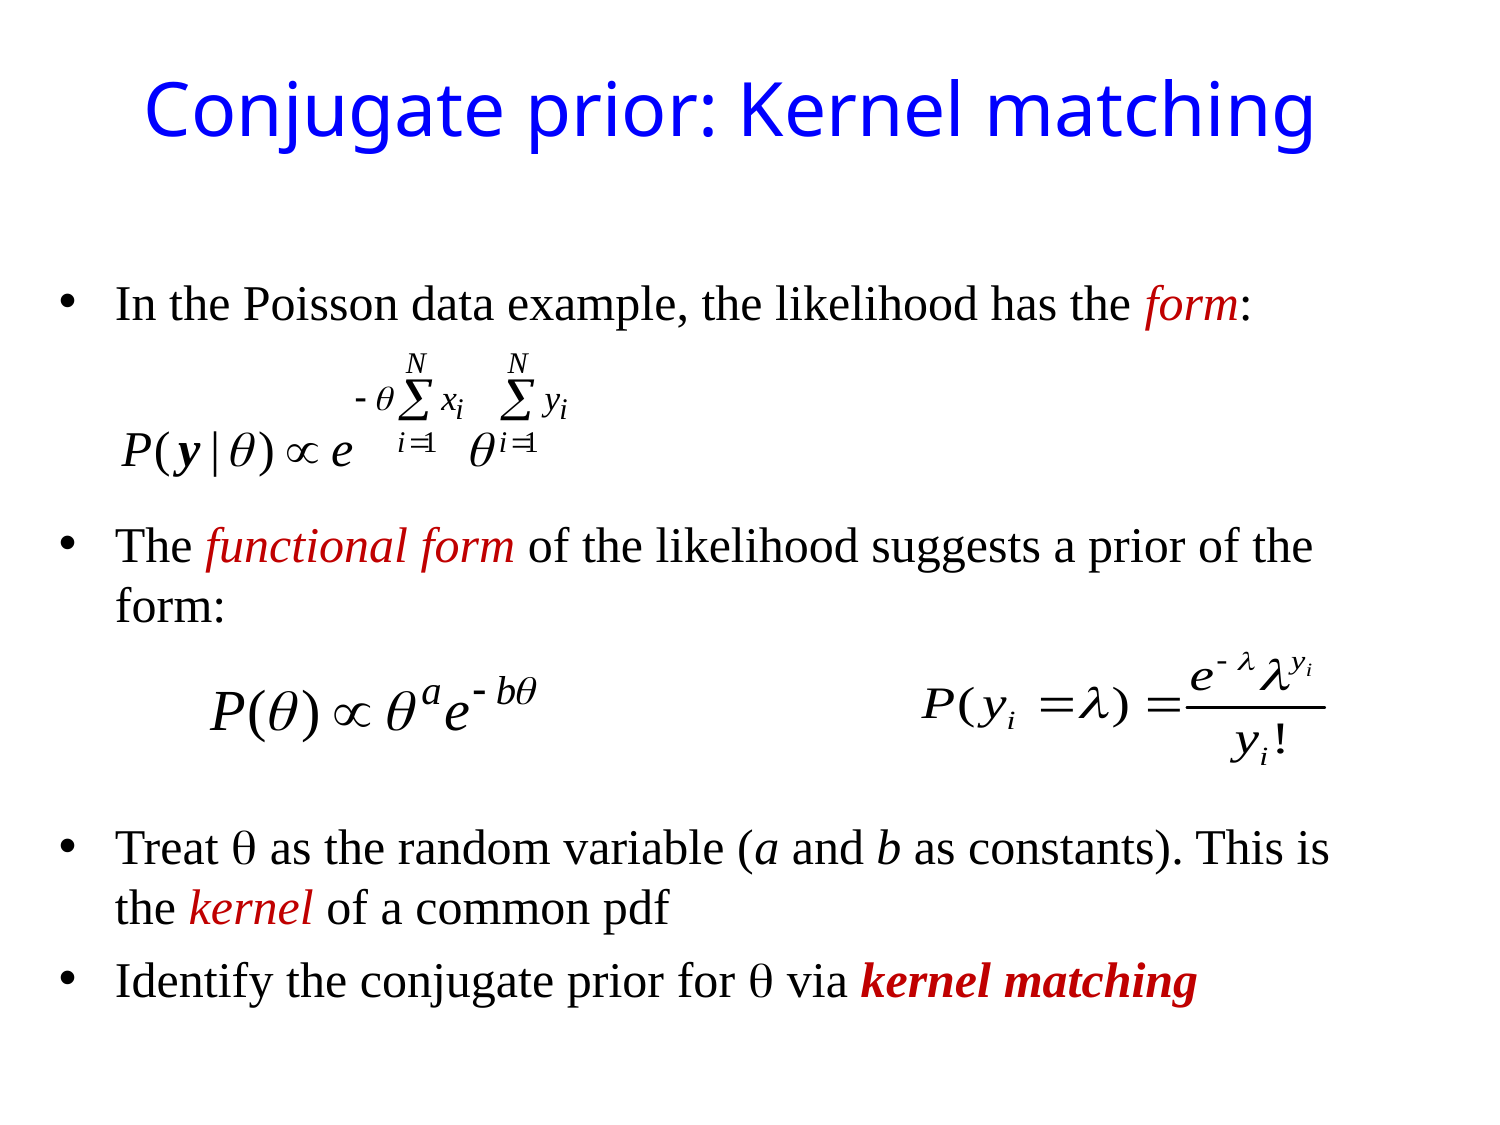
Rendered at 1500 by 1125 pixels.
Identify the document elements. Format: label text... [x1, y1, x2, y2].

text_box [112, 341, 582, 488]
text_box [911, 639, 1335, 776]
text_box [199, 662, 551, 755]
title Conjugate prior: Kernel matching [56, 12, 1407, 200]
list In the Poisson data example, the likelihood has the form: The functional form of the likelihood suggests a prior of the form: Treat  as the random variable (a and b as constants). This is the kernel of a common pdf Identify the conjugate prior for  via kernel matching [43, 262, 1419, 1043]
